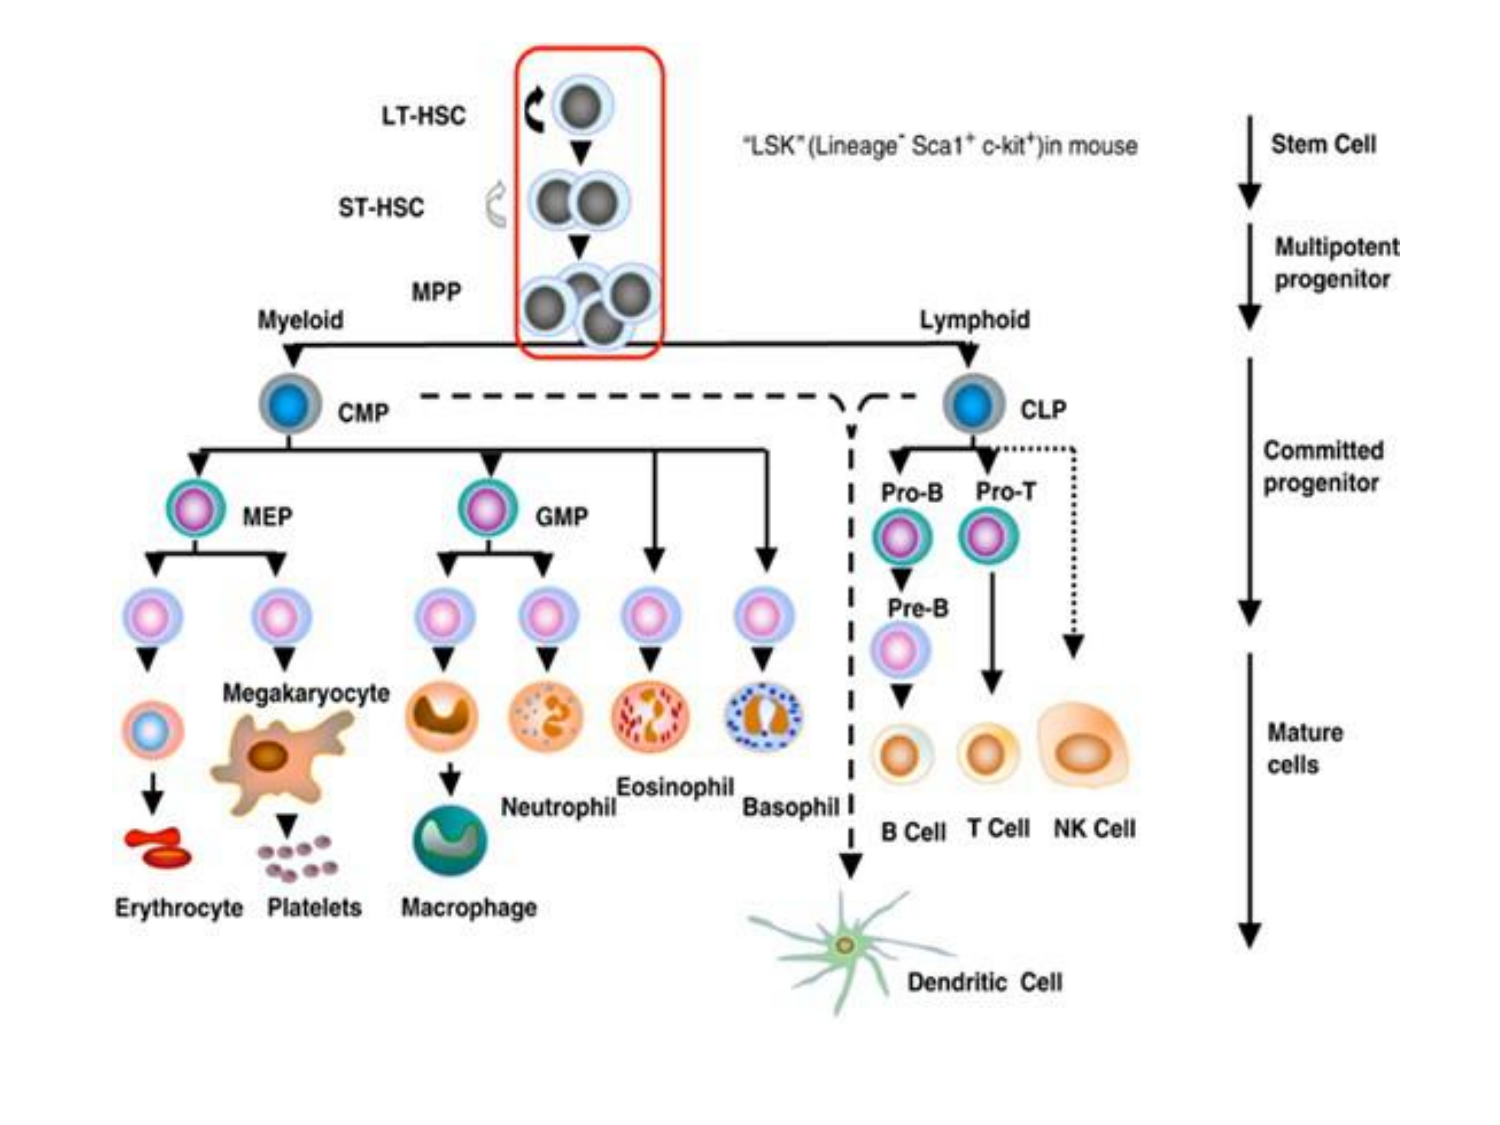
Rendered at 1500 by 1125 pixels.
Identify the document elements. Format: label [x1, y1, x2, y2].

picture [111, 42, 1400, 1024]
